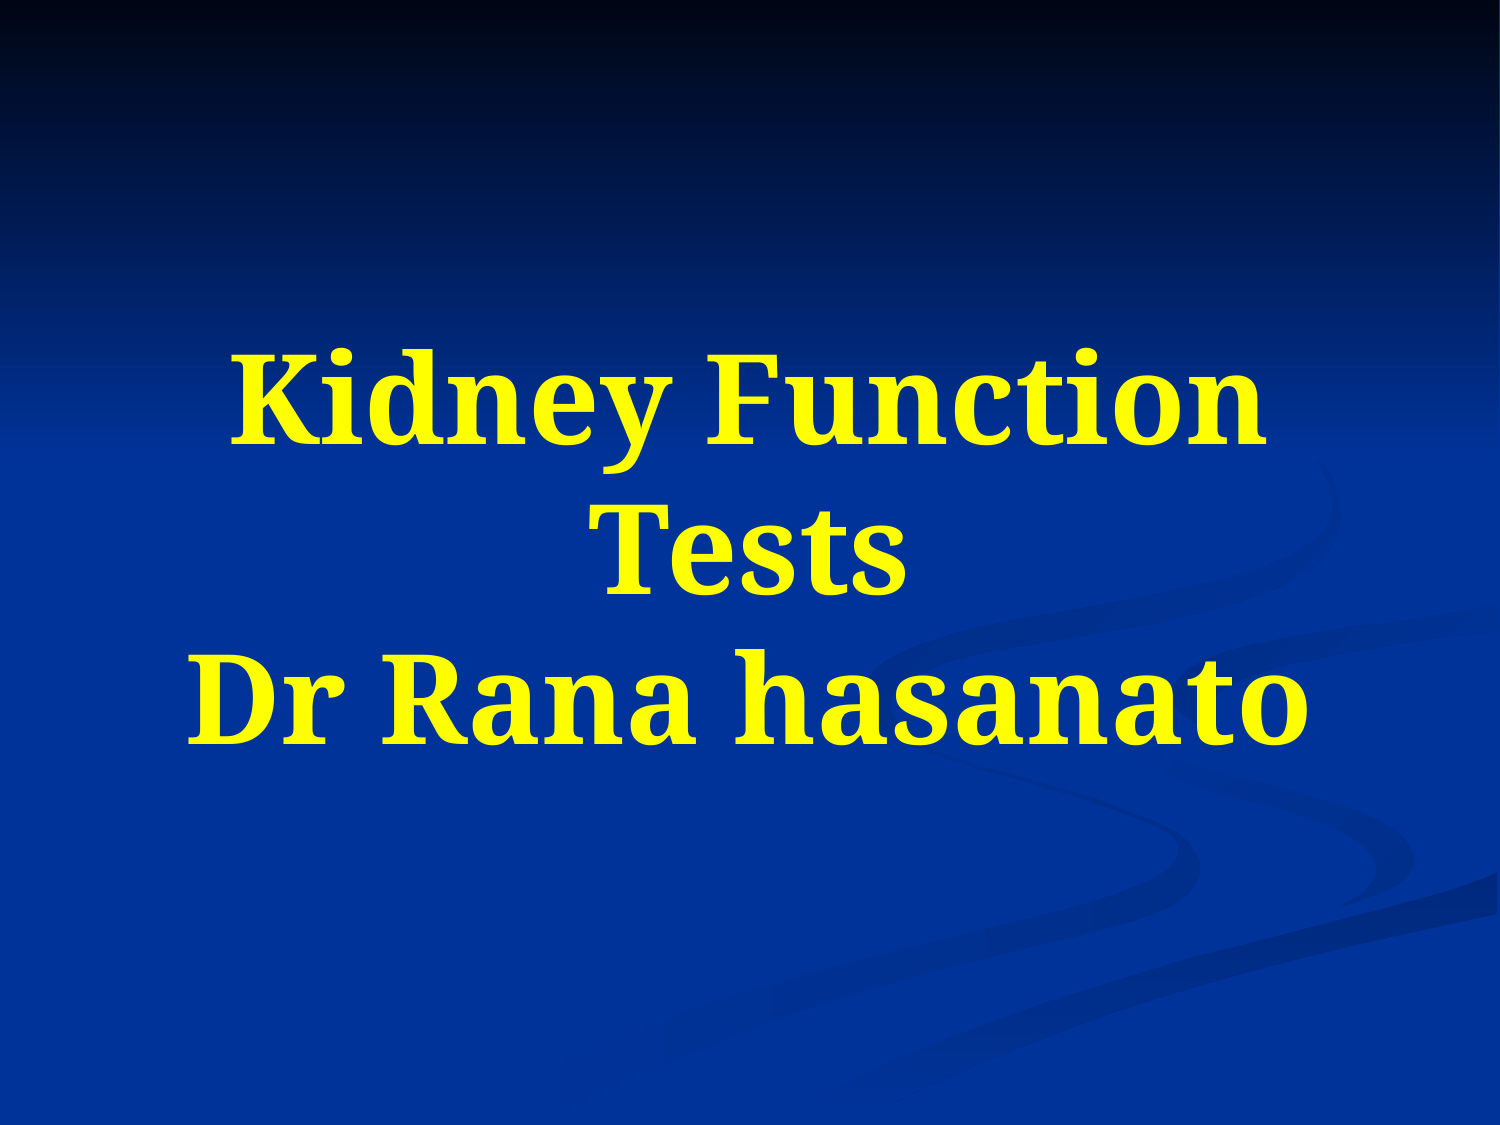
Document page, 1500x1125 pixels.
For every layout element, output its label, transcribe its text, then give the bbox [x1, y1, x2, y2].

title Kidney Function Tests Dr Rana hasanato [112, 284, 1388, 805]
